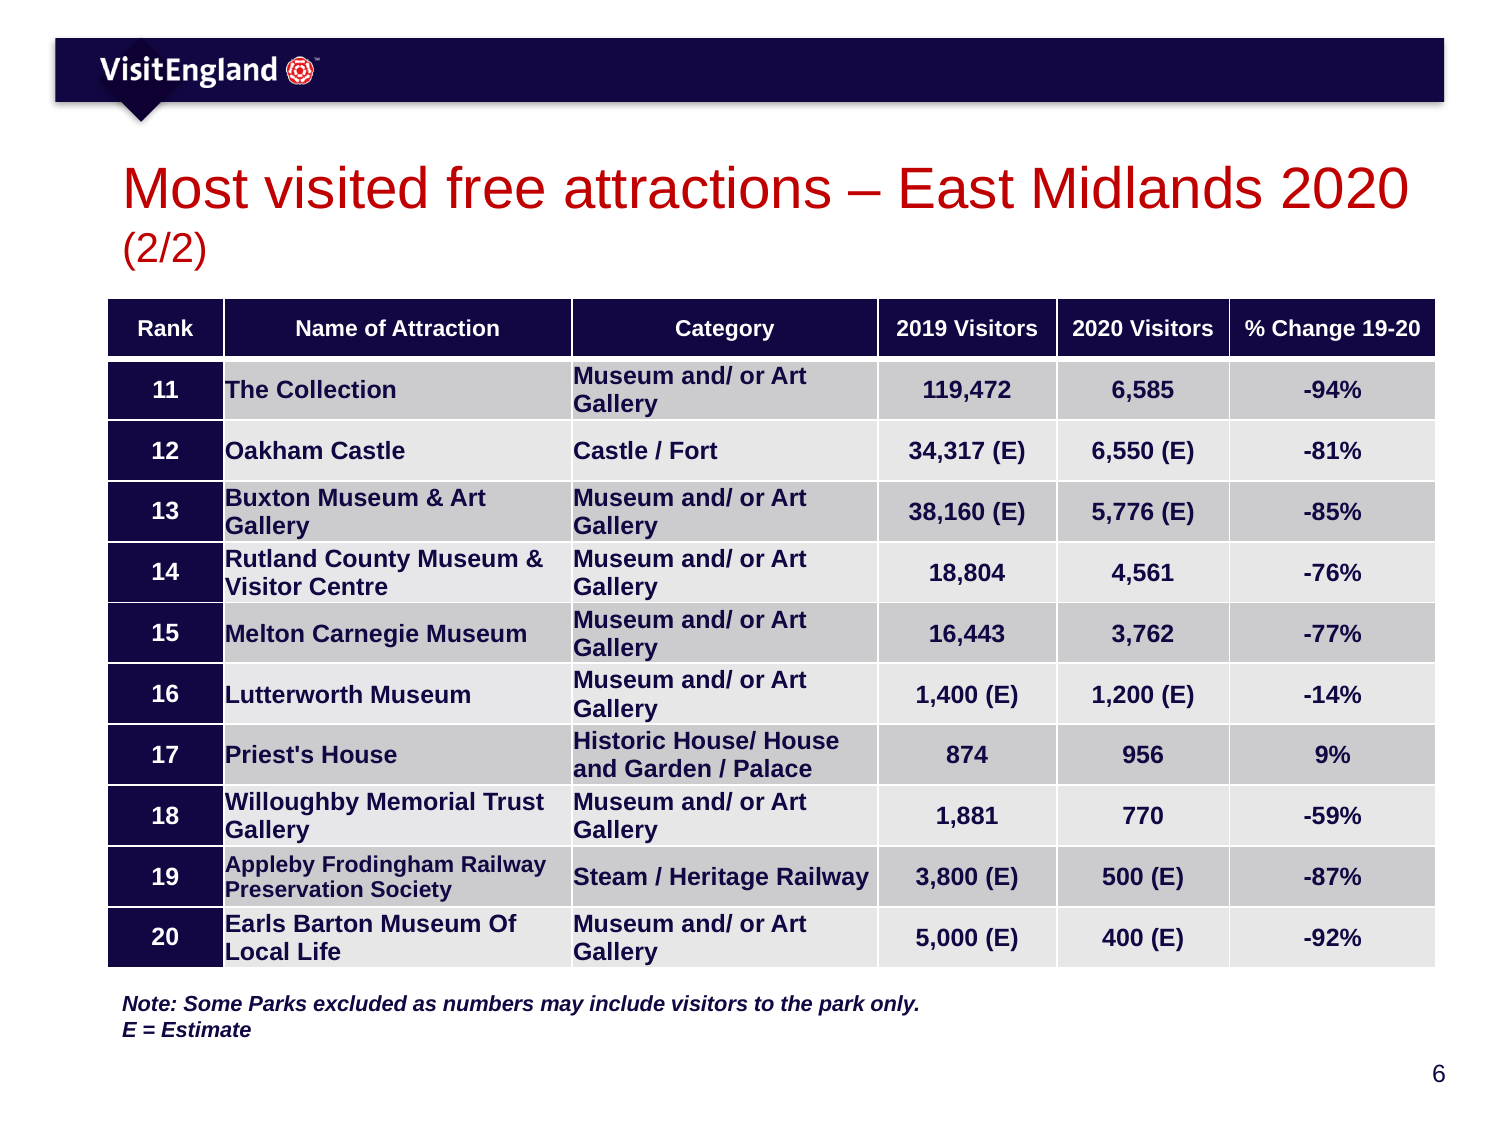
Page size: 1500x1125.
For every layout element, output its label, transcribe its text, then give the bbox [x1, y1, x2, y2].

table_cell Castle / Fort [573, 421, 877, 480]
table_cell -87% [1230, 847, 1435, 906]
table_cell Steam / Heritage Railway [573, 847, 877, 906]
table_cell -81% [1230, 421, 1435, 480]
table_cell 38,160 (E) [879, 482, 1056, 541]
table_cell Museum and/ or Art Gallery [573, 362, 877, 419]
table_header Name of Attraction [225, 299, 571, 356]
table_cell -92% [1230, 908, 1435, 967]
table_cell 15 [108, 603, 223, 662]
table_cell Museum and/ or Art Gallery [573, 664, 877, 723]
table_cell 500 (E) [1058, 847, 1229, 906]
table_cell -77% [1230, 603, 1435, 662]
table_cell Museum and/ or Art Gallery [573, 603, 877, 662]
table_cell Museum and/ or Art Gallery [573, 786, 877, 845]
table_cell Buxton Museum & Art Gallery [225, 482, 571, 541]
table_cell Museum and/ or Art Gallery [573, 543, 877, 602]
table_cell 3,800 (E) [879, 847, 1056, 906]
table_cell 1,400 (E) [879, 664, 1056, 723]
table_header Rank [108, 299, 223, 356]
table_cell Melton Carnegie Museum [225, 603, 571, 662]
picture [95, 56, 322, 88]
table_cell 19 [108, 847, 223, 906]
table_cell Appleby Frodingham Railway Preservation Society [225, 847, 571, 906]
table_cell 34,317 (E) [879, 421, 1056, 480]
table_cell Oakham Castle [225, 421, 571, 480]
table_cell -59% [1230, 786, 1435, 845]
table_cell -14% [1230, 664, 1435, 723]
table_cell 6,585 [1058, 362, 1229, 419]
table_cell Rutland County Museum & Visitor Centre [225, 543, 571, 602]
table_cell 770 [1058, 786, 1229, 845]
table_cell The Collection [225, 362, 571, 419]
table_header Category [573, 299, 877, 356]
table_cell 13 [108, 482, 223, 541]
table_cell 6,550 (E) [1058, 421, 1229, 480]
table_cell 3,762 [1058, 603, 1229, 662]
table_cell Priest's House [225, 725, 571, 784]
table_cell 5,776 (E) [1058, 482, 1229, 541]
table_cell 16 [108, 664, 223, 723]
table_cell Earls Barton Museum Of Local Life [225, 908, 571, 967]
table_cell 12 [108, 421, 223, 480]
table_cell Willoughby Memorial Trust Gallery [225, 786, 571, 845]
table_cell -76% [1230, 543, 1435, 602]
table_cell 5,000 (E) [879, 908, 1056, 967]
table_cell 119,472 [879, 362, 1056, 419]
table_header 2020 Visitors [1058, 299, 1229, 356]
table_cell 1,200 (E) [1058, 664, 1229, 723]
table_cell -94% [1230, 362, 1435, 419]
title Most visited free attractions – East Midlands 2020 (2/2) [107, 143, 1445, 276]
table_cell Historic House/ House and Garden / Palace [573, 725, 877, 784]
table_cell 16,443 [879, 603, 1056, 662]
table_cell Lutterworth Museum [225, 664, 571, 723]
table_cell 400 (E) [1058, 908, 1229, 967]
table_cell 1,881 [879, 786, 1056, 845]
text_box Note: Some Parks excluded as numbers may include visitors to the park only. E = Estimate [107, 982, 1405, 1050]
table_cell 18,804 [879, 543, 1056, 602]
table_cell 9% [1230, 725, 1435, 784]
table_cell 14 [108, 543, 223, 602]
table_cell 956 [1058, 725, 1229, 784]
table_cell 18 [108, 786, 223, 845]
table_header 2019 Visitors [879, 299, 1056, 356]
table_cell -85% [1230, 482, 1435, 541]
table_cell 4,561 [1058, 543, 1229, 602]
table_cell 20 [108, 908, 223, 967]
table_cell 17 [108, 725, 223, 784]
table_cell Museum and/ or Art Gallery [573, 908, 877, 967]
table_cell Museum and/ or Art Gallery [573, 482, 877, 541]
table_header % Change 19-20 [1230, 299, 1435, 356]
table_cell 11 [108, 362, 223, 419]
table_cell 874 [879, 725, 1056, 784]
